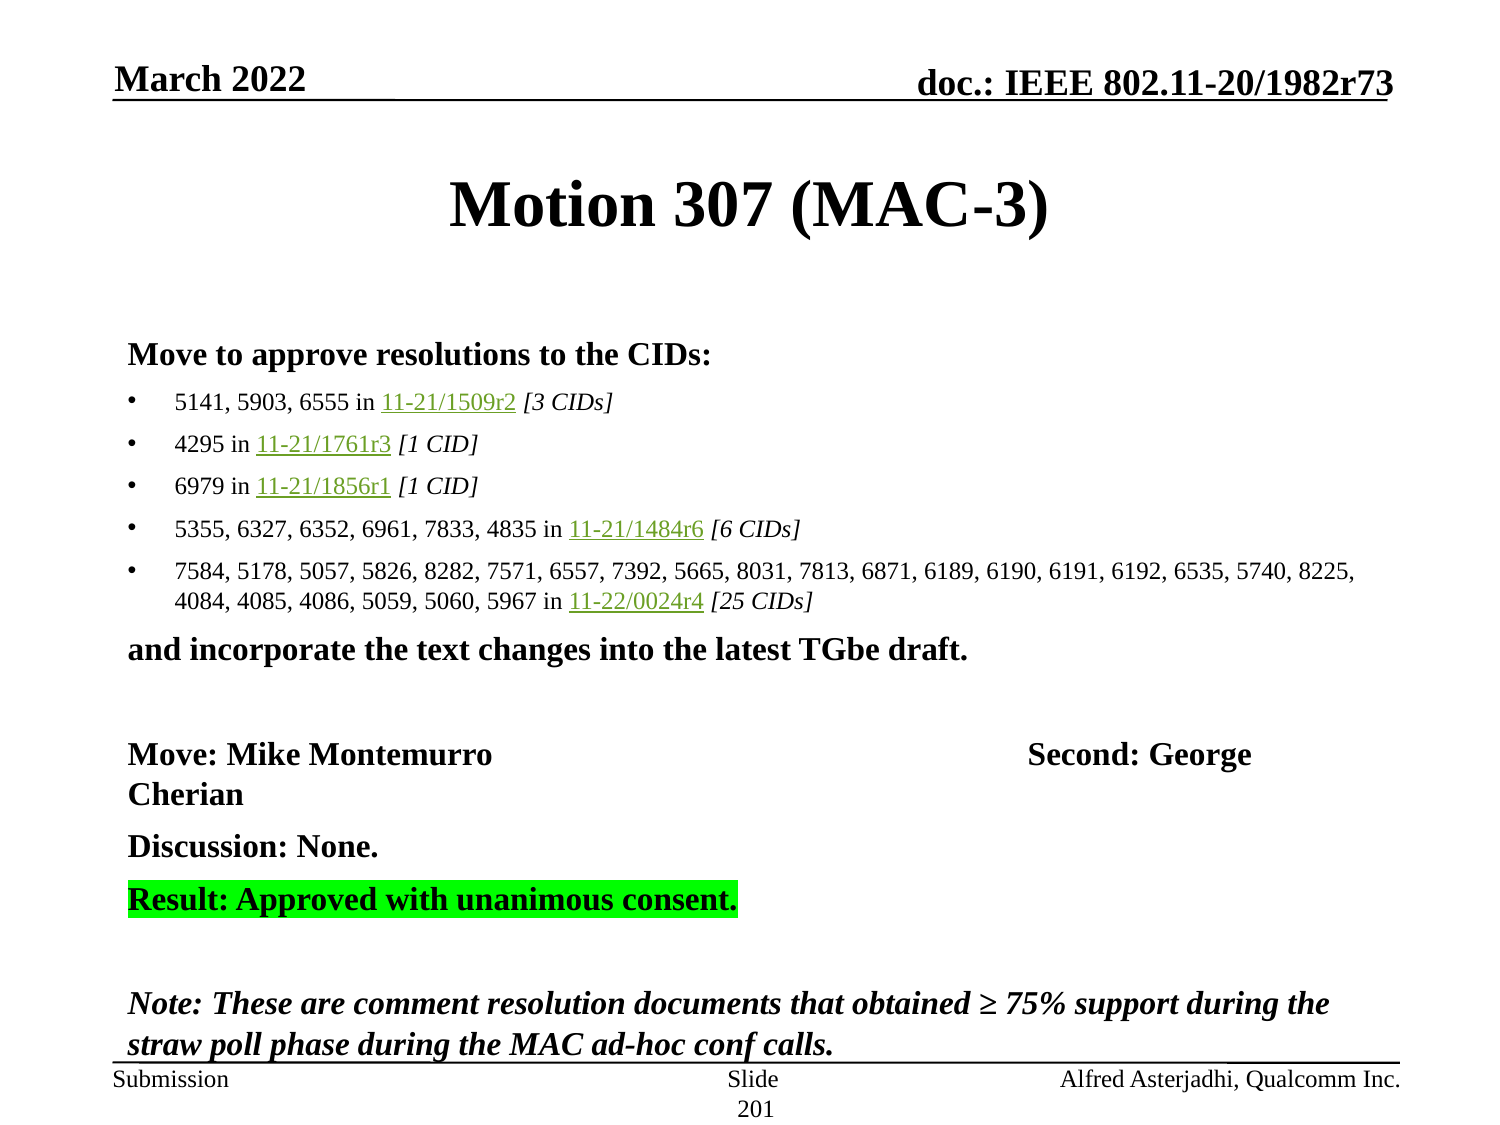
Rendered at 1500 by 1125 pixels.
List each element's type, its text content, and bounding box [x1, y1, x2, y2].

title Motion 307 (MAC-3) [112, 112, 1388, 288]
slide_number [114, 54, 423, 100]
footer Alfred Asterjadhi, Qualcomm Inc. [878, 1061, 1402, 1093]
slide_number Slide 201 [712, 1061, 800, 1123]
list Move to approve resolutions to the CIDs: 5141, 5903, 6555 in 11-21/1509r2 [3 CIDs] 4295 in 11-21/1761r3 [1 CID] 6979 in 11-21/1856r1 [1 CID] 5355, 6327, 6352, 6961, 7833, 4835 in 11-21/1484r6 [6 CIDs] 7584, 5178, 5057, 5826, 8282, 7571, 6557, 7392, 5665, 8031, 7813, 6871, 6189, 6190, 6191, 6192, 6535, 5740, 8225, 4084, 4085, 4086, 5059, 5060, 5967 in 11-22/0024r4 [25 CIDs] and incorporate the text changes into the latest TGbe draft. Move: Mike Montemurro Second: George Cherian Discussion: None. Result: Approved with unanimous consent. Note: These are comment resolution documents that obtained ≥ 75% support during the straw poll phase during the MAC ad-hoc conf calls. [112, 324, 1388, 1063]
